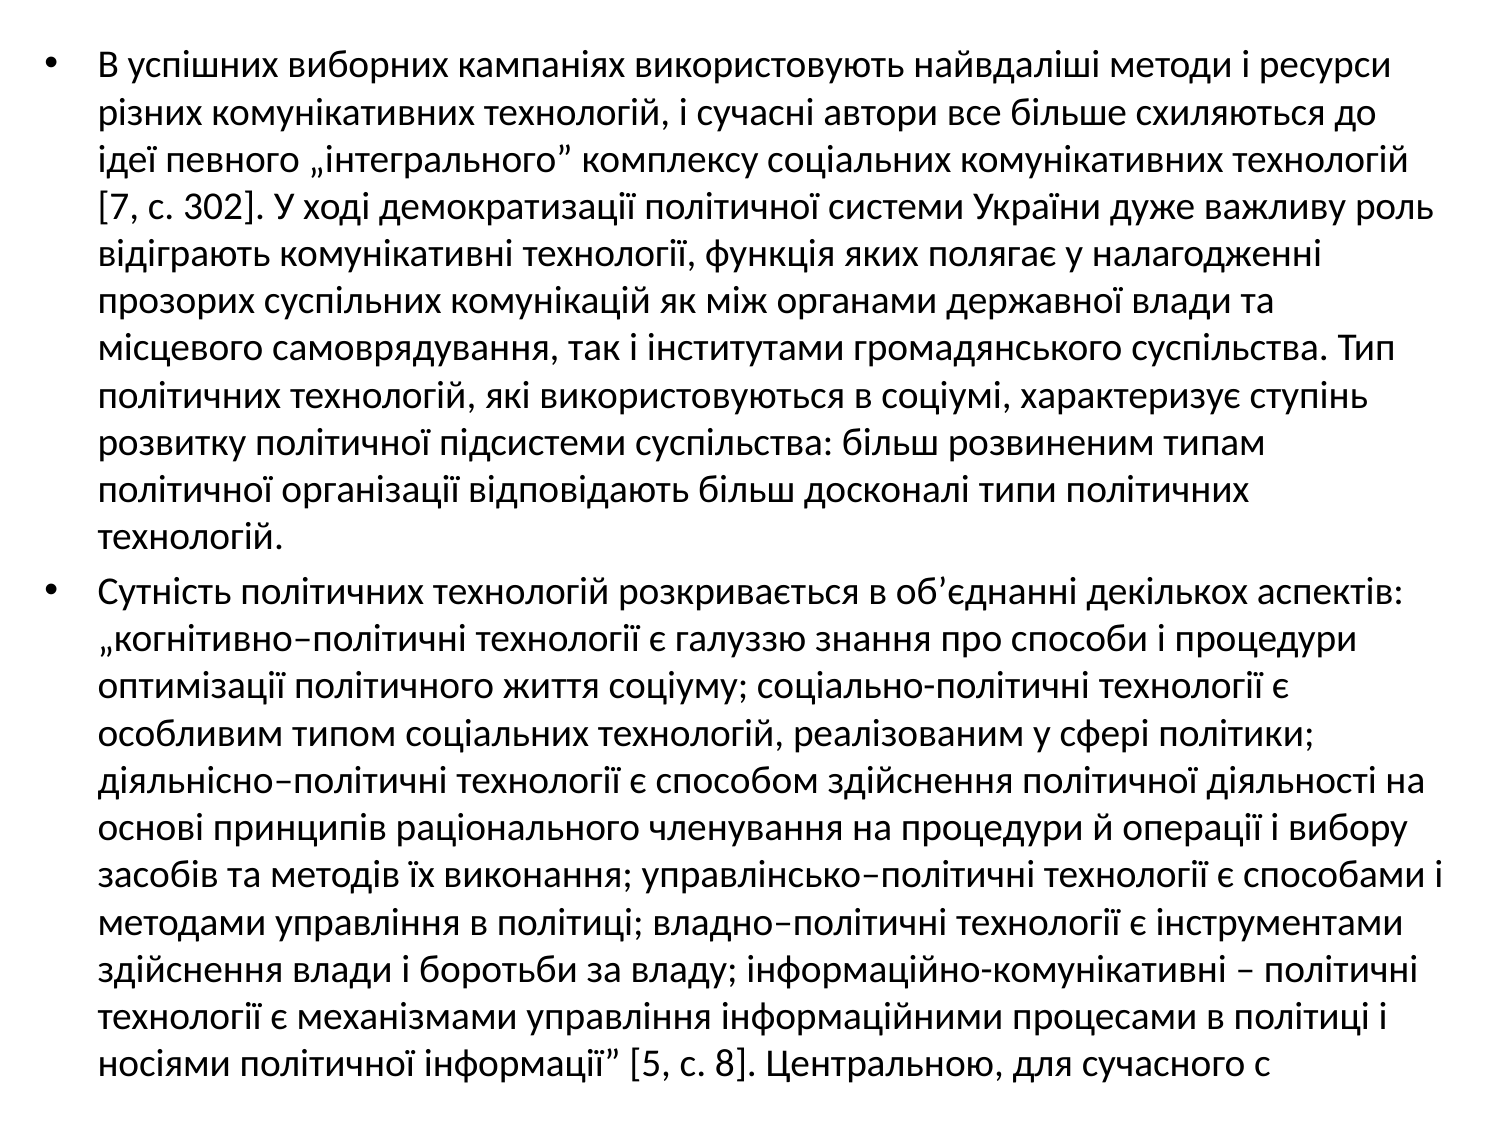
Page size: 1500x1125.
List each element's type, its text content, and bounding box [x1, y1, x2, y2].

list В успішних виборних кампаніях використовують найвдаліші методи і ресурси різних комунікативних технологій, і сучасні автори все більше схиляються до ідеї певного „інтегрального” комплексу соціальних комунікативних технологій [7, с. 302]. У ході демократизації політичної системи України дуже важливу роль відіграють комунікативні технології, функція яких полягає у налагодженні прозорих суспільних комунікацій як між органами державної влади та місцевого самоврядування, так і інститутами громадянського суспільства. Тип політичних технологій, які використовуються в соціумі, характеризує ступінь розвитку політичної підсистеми суспільства: більш розвиненим типам політичної організації відповідають більш досконалі типи політичних технологій. Сутність політичних технологій розкривається в об’єднанні декількох аспектів: „когнітивно–політичні технології є галуззю знання про способи і процедури оптимізації політичного життя соціуму; соціально-політичні технології є особливим типом соціальних технологій, реалізованим у сфері політики; діяльнісно–політичні технології є способом здійснення політичної діяльності на основі принципів раціонального членування на процедури й операції і вибору засобів та методів їх виконання; управлінсько–політичні технології є способами і методами управління в політиці; владно–політичні технології є інструментами здійснення влади і боротьби за владу; інформаційно-комунікативні – політичні технології є механізмами управління інформаційними процесами в політиці і носіями політичної інформації” [5, с. 8]. Центральною, для сучасного с [29, 30, 1459, 1125]
